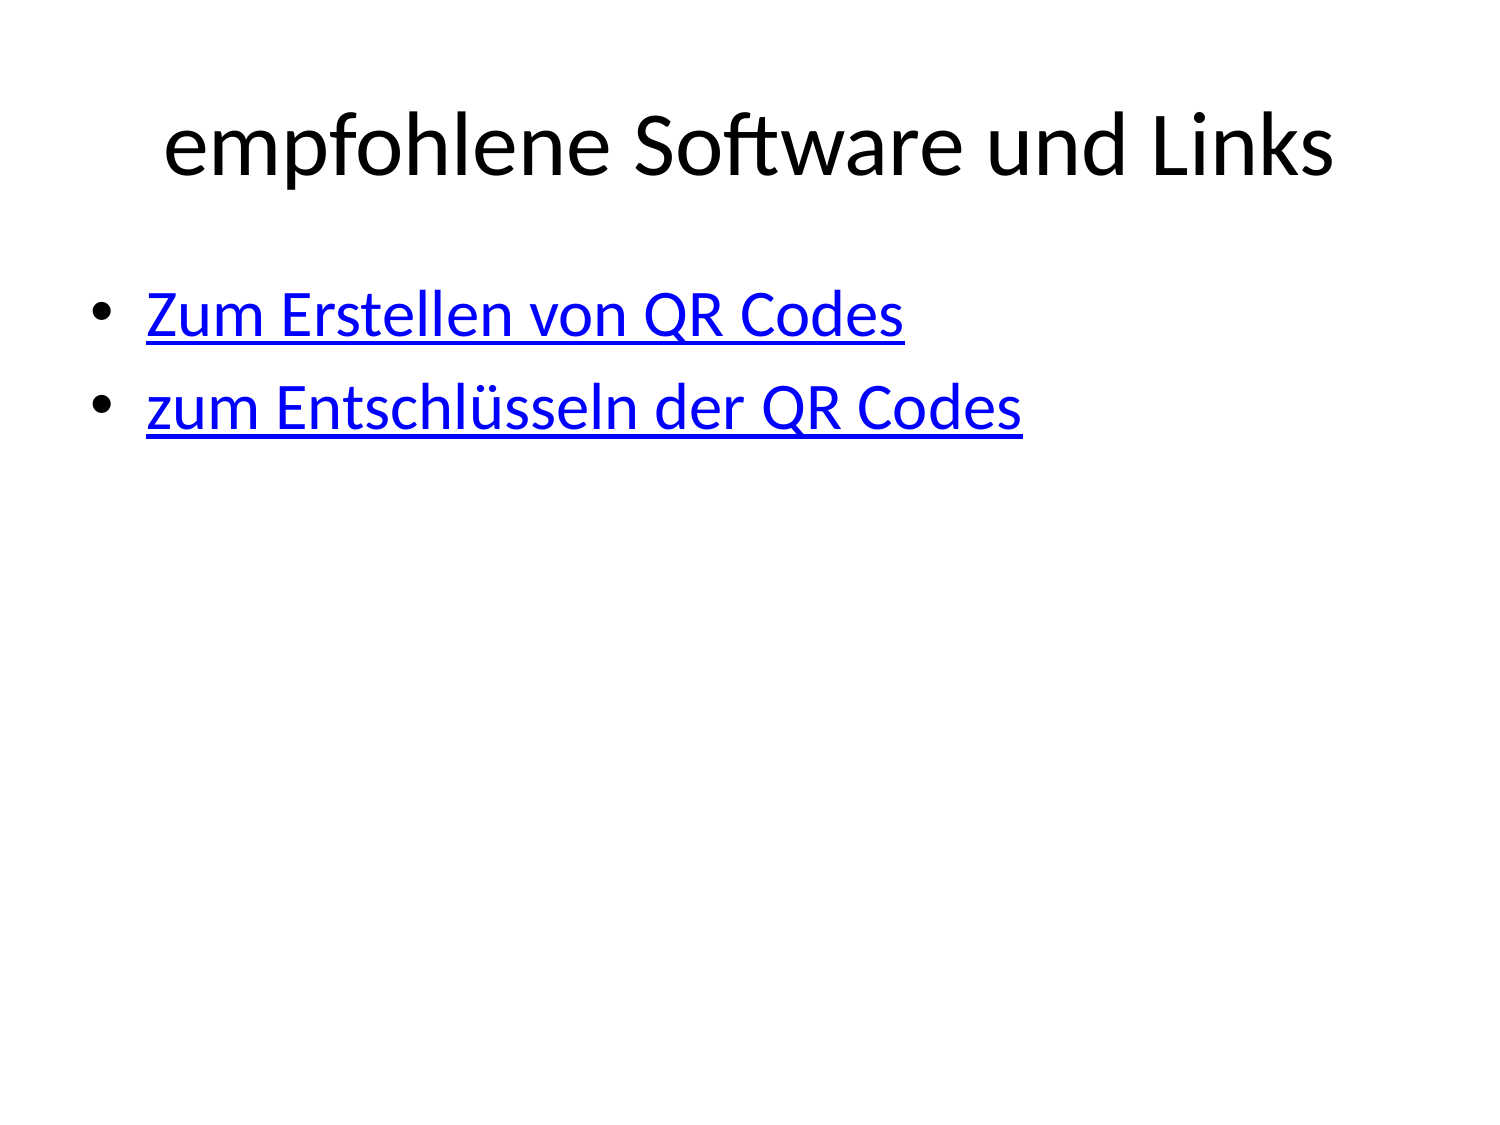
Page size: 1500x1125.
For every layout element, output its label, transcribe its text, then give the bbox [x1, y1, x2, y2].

list Zum Erstellen von QR Codes zum Entschlüsseln der QR Codes [75, 262, 1425, 1005]
title empfohlene Software und Links [75, 45, 1425, 233]
